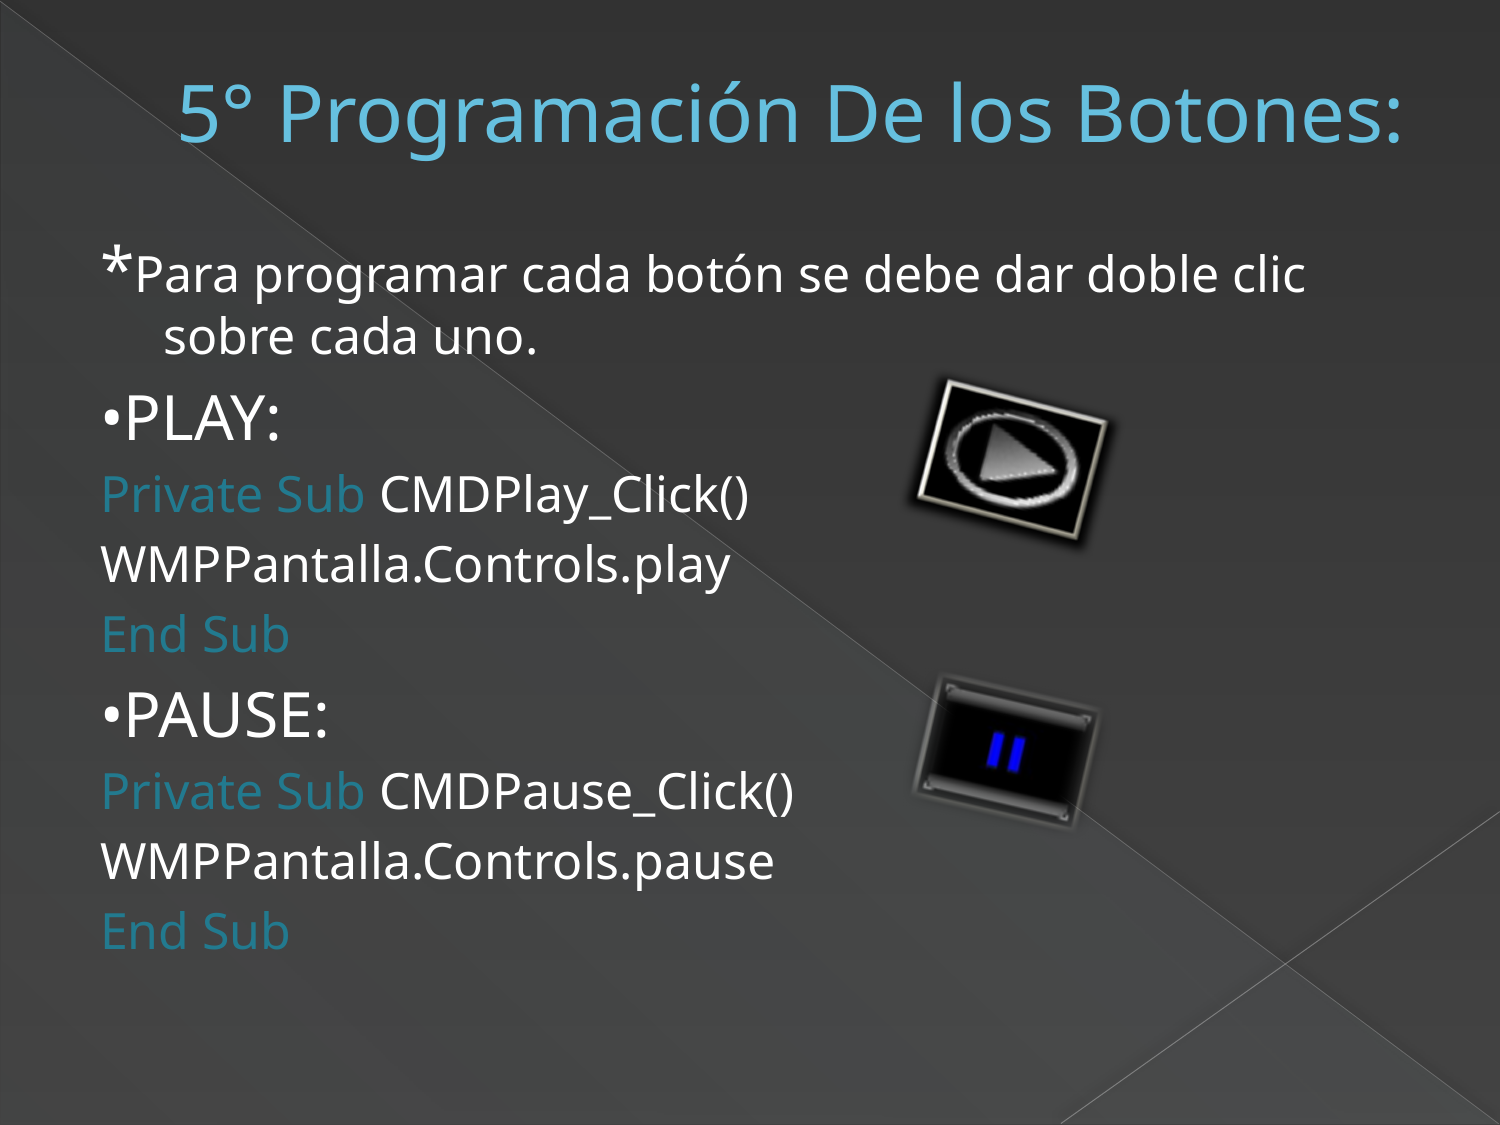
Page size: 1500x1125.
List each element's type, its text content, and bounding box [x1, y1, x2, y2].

list *Para programar cada botón se debe dar doble clic sobre cada uno. •PLAY: Private Sub CMDPlay_Click() WMPPantalla.Controls.play End Sub •PAUSE: Private Sub CMDPause_Click() WMPPantalla.Controls.pause End Sub [75, 222, 1425, 1059]
picture [907, 383, 1116, 544]
picture [906, 677, 1108, 831]
title 5° Programación De los Botones: [75, 43, 1425, 222]
